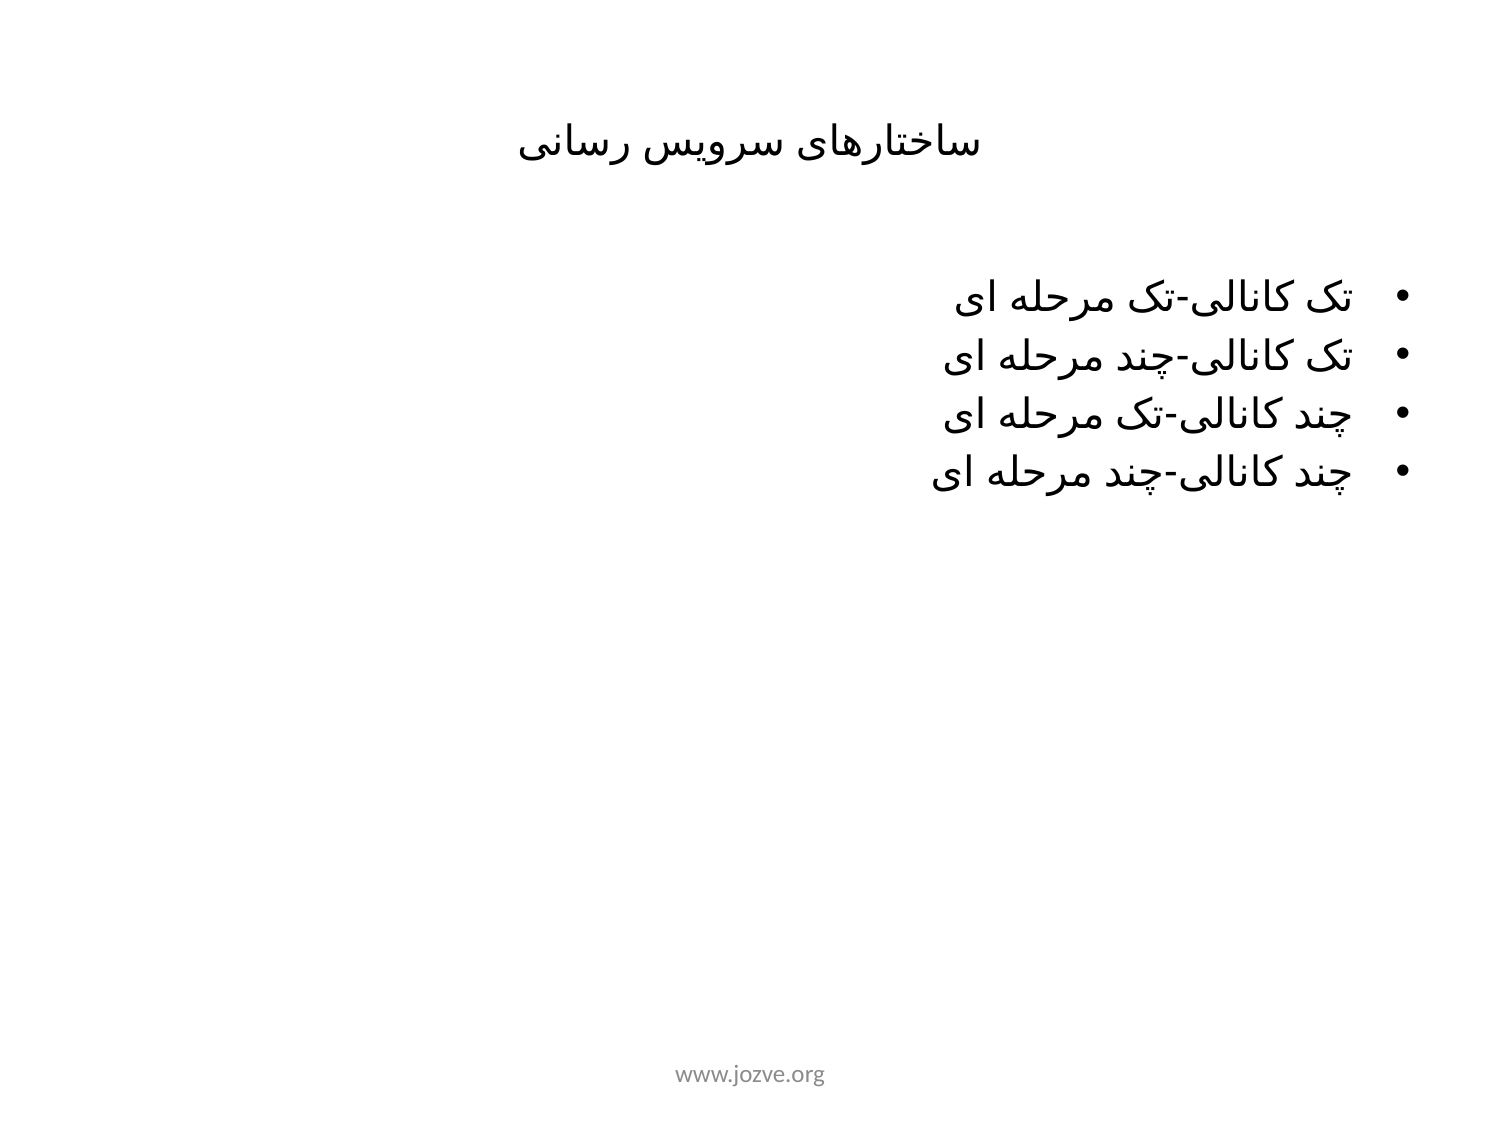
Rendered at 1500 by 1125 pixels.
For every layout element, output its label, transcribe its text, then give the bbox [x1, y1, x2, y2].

list تک کانالی-تک مرحله ای تک کانالی-چند مرحله ای چند کانالی-تک مرحله ای چند کانالی-چند مرحله ای [75, 262, 1425, 1005]
title ساختارهای سرویس رسانی [75, 45, 1425, 233]
footer www.jozve.org [512, 1042, 988, 1103]
